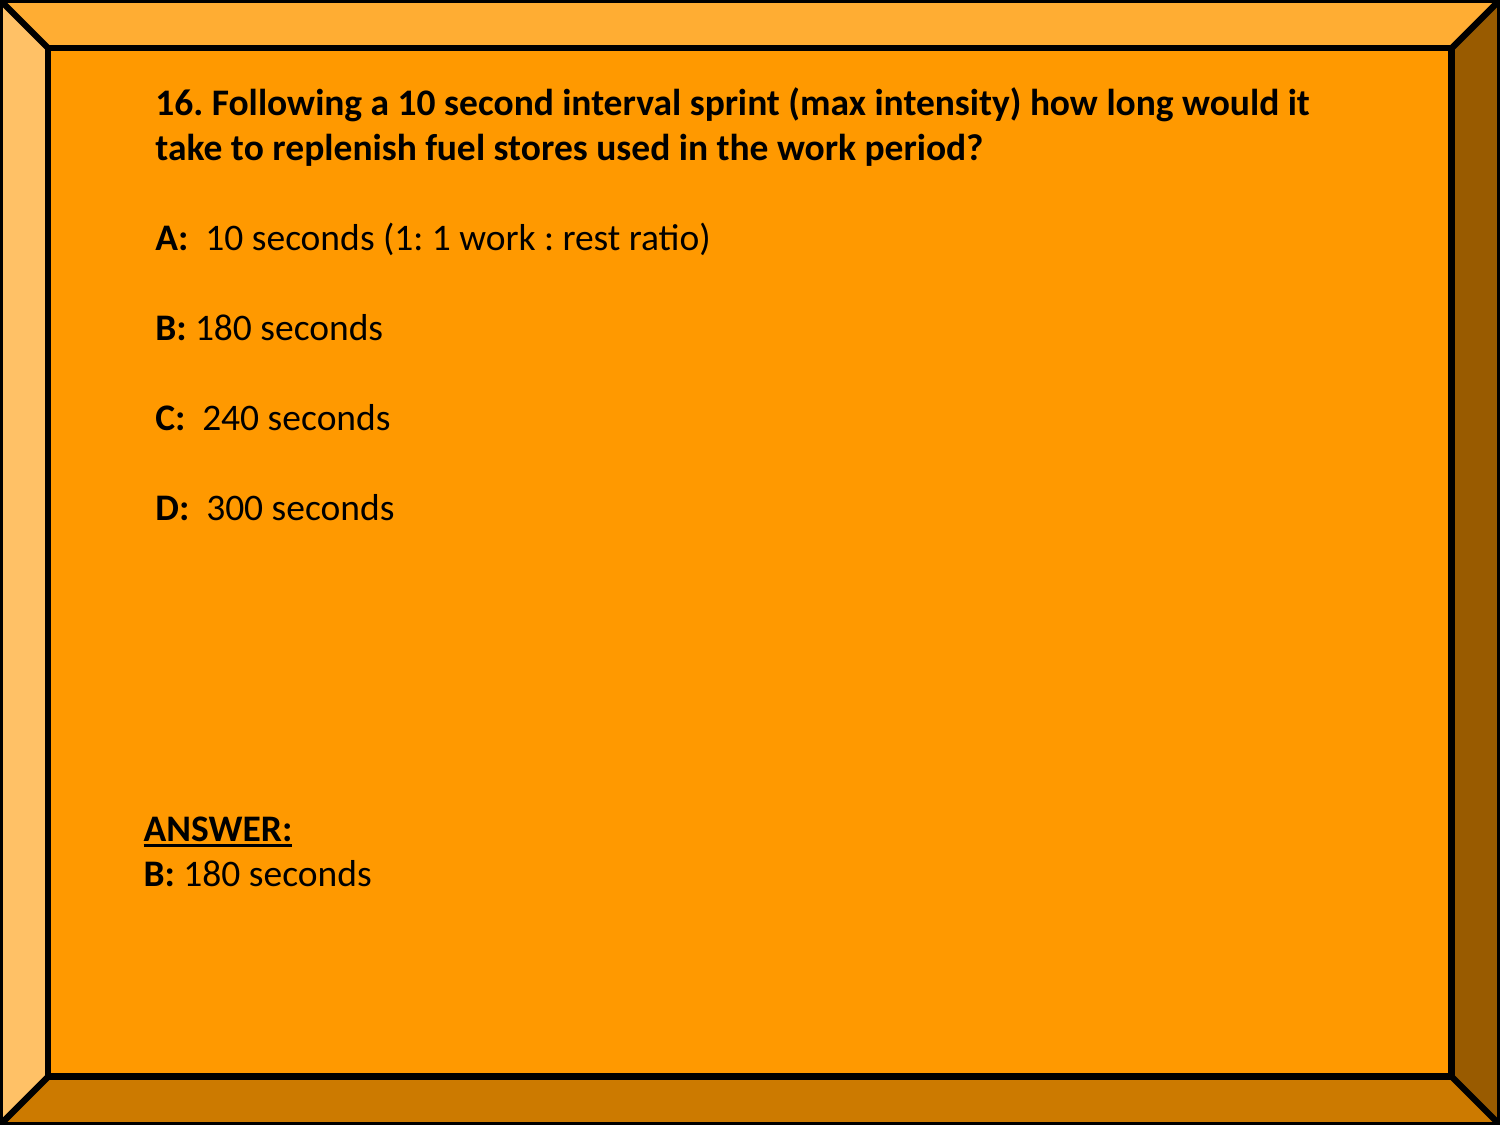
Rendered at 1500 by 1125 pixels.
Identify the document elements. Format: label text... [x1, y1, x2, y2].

text_box ANSWER: B: 180 seconds [128, 796, 1383, 992]
text_box 16. Following a 10 second interval sprint (max intensity) how long would it take to replenish fuel stores used in the work period? A: 10 seconds (1: 1 work : rest ratio) B: 180 seconds C: 240 seconds D: 300 seconds [140, 70, 1371, 580]
